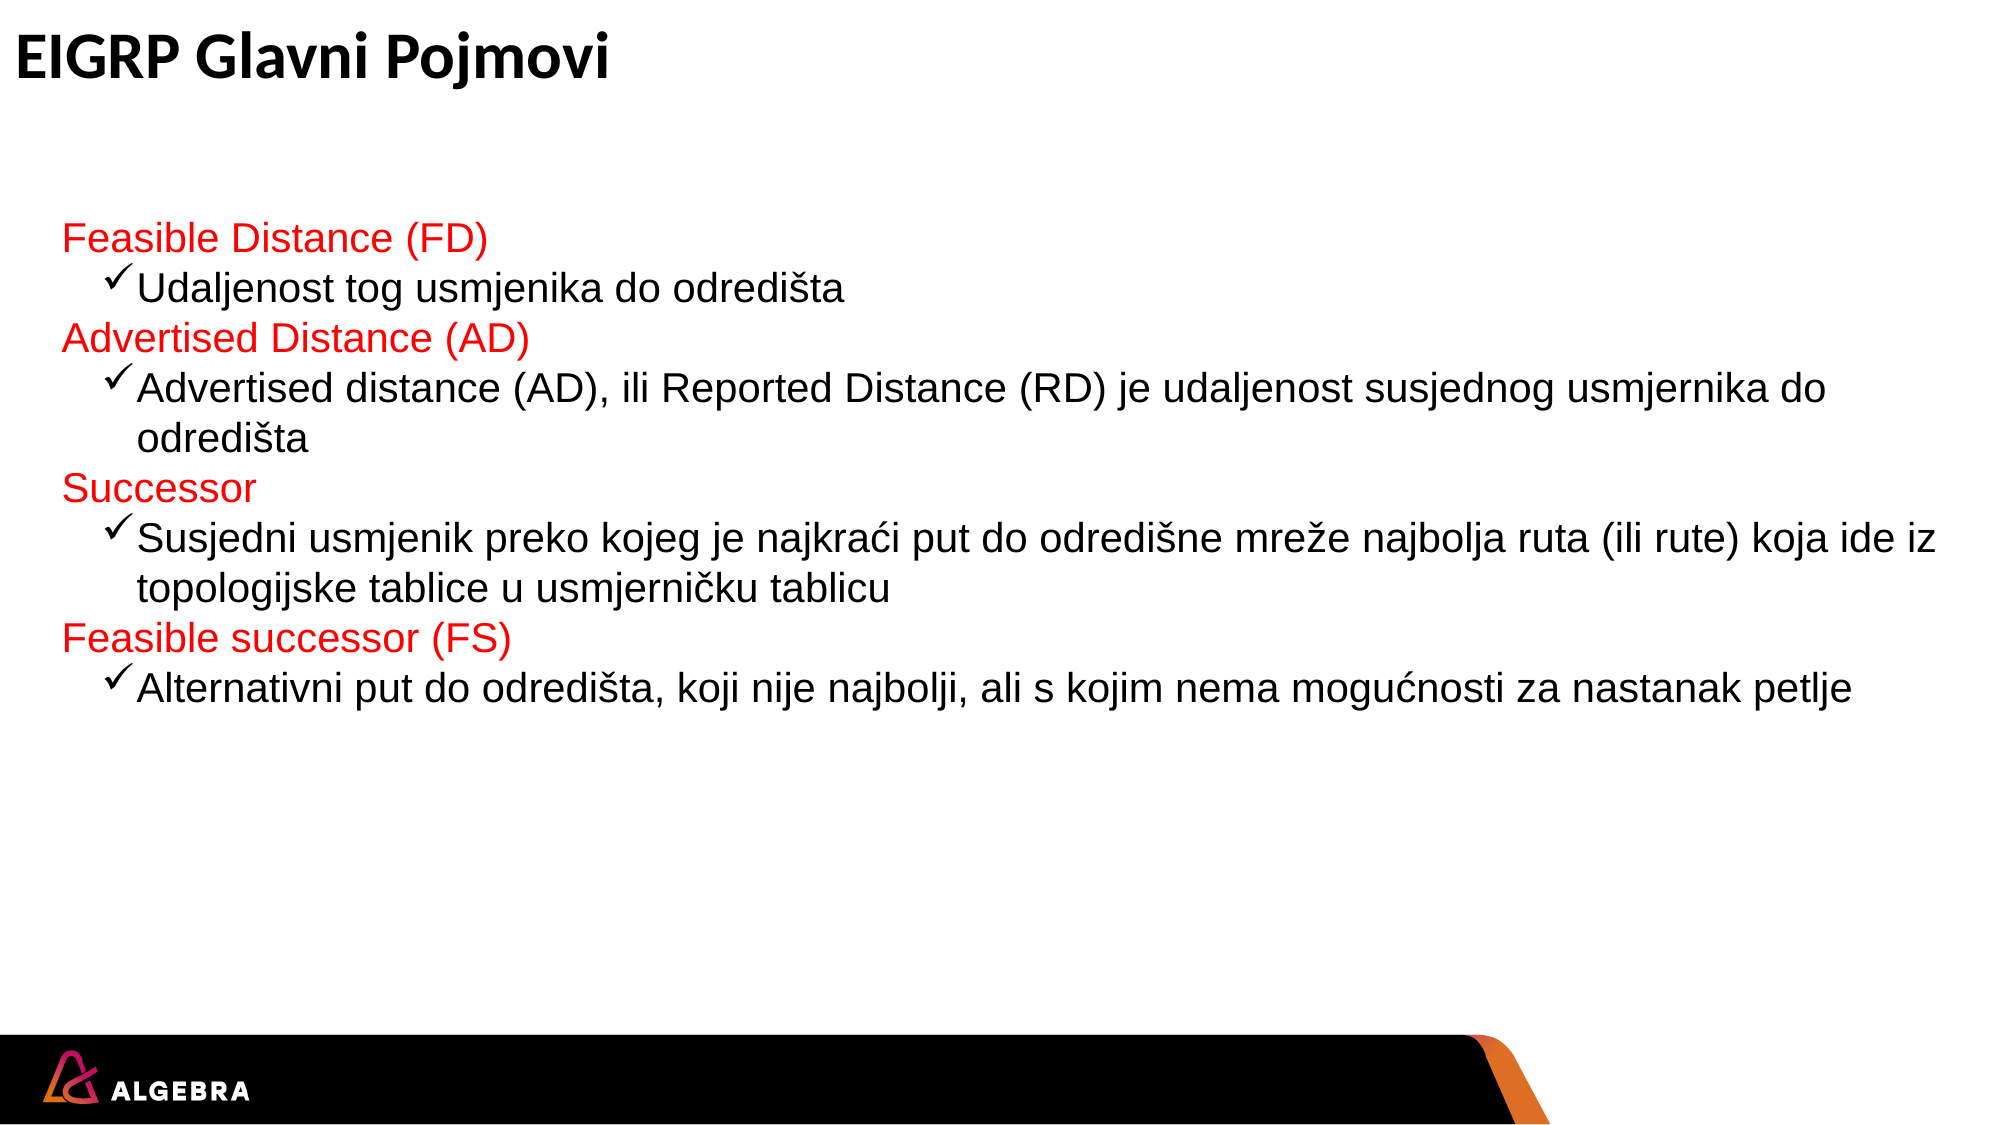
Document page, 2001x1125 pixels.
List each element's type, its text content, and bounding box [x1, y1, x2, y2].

text_box Feasible Distance (FD) Udaljenost tog usmjenika do odredišta Advertised Distance (AD) Advertised distance (AD), ili Reported Distance (RD) je udaljenost susjednog usmjernika do odredišta Successor Susjedni usmjenik preko kojeg je najkraći put do odredišne mreže najbolja ruta (ili rute) koja ide iz topologijske tablice u usmjerničku tablicu Feasible successor (FS) Alternativni put do odredišta, koji nije najbolji, ali s kojim nema mogućnosti za nastanak petlje [46, 203, 1958, 764]
picture [0, 1034, 1733, 1125]
title EIGRP Glavni Pojmovi [0, 0, 1489, 115]
